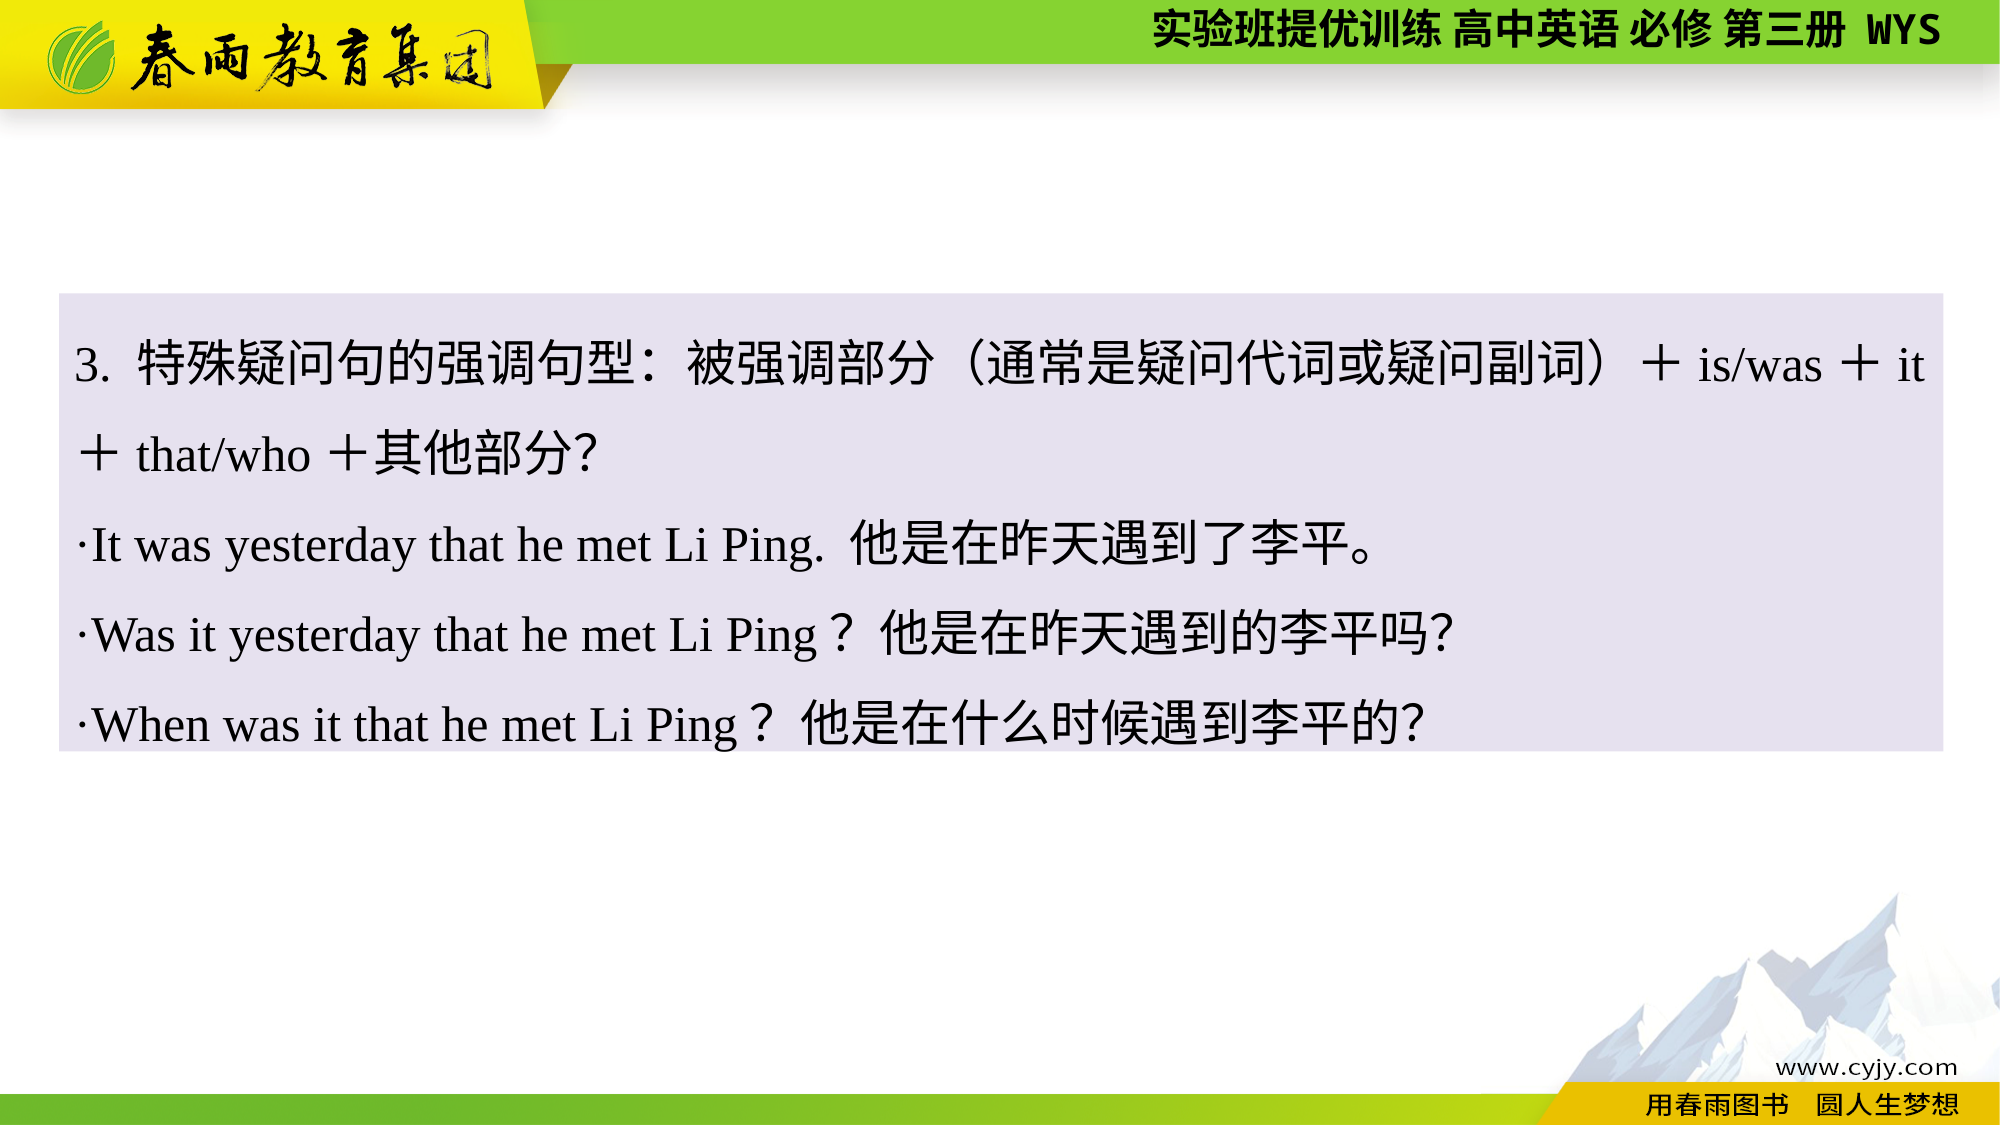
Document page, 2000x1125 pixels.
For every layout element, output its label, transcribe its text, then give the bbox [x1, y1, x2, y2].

picture [0, 0, 2000, 1125]
list 3. 特殊疑问句的强调句型：被强调部分（通常是疑问代词或疑问副词）＋is/was＋it＋that/who＋其他部分？ ·It was yesterday that he met Li Ping. 他是在昨天遇到了李平。 ·Was it yesterday that he met Li Ping？他是在昨天遇到的李平吗？ ·When was it that he met Li Ping？他是在什么时候遇到李平的？ [59, 293, 1944, 752]
